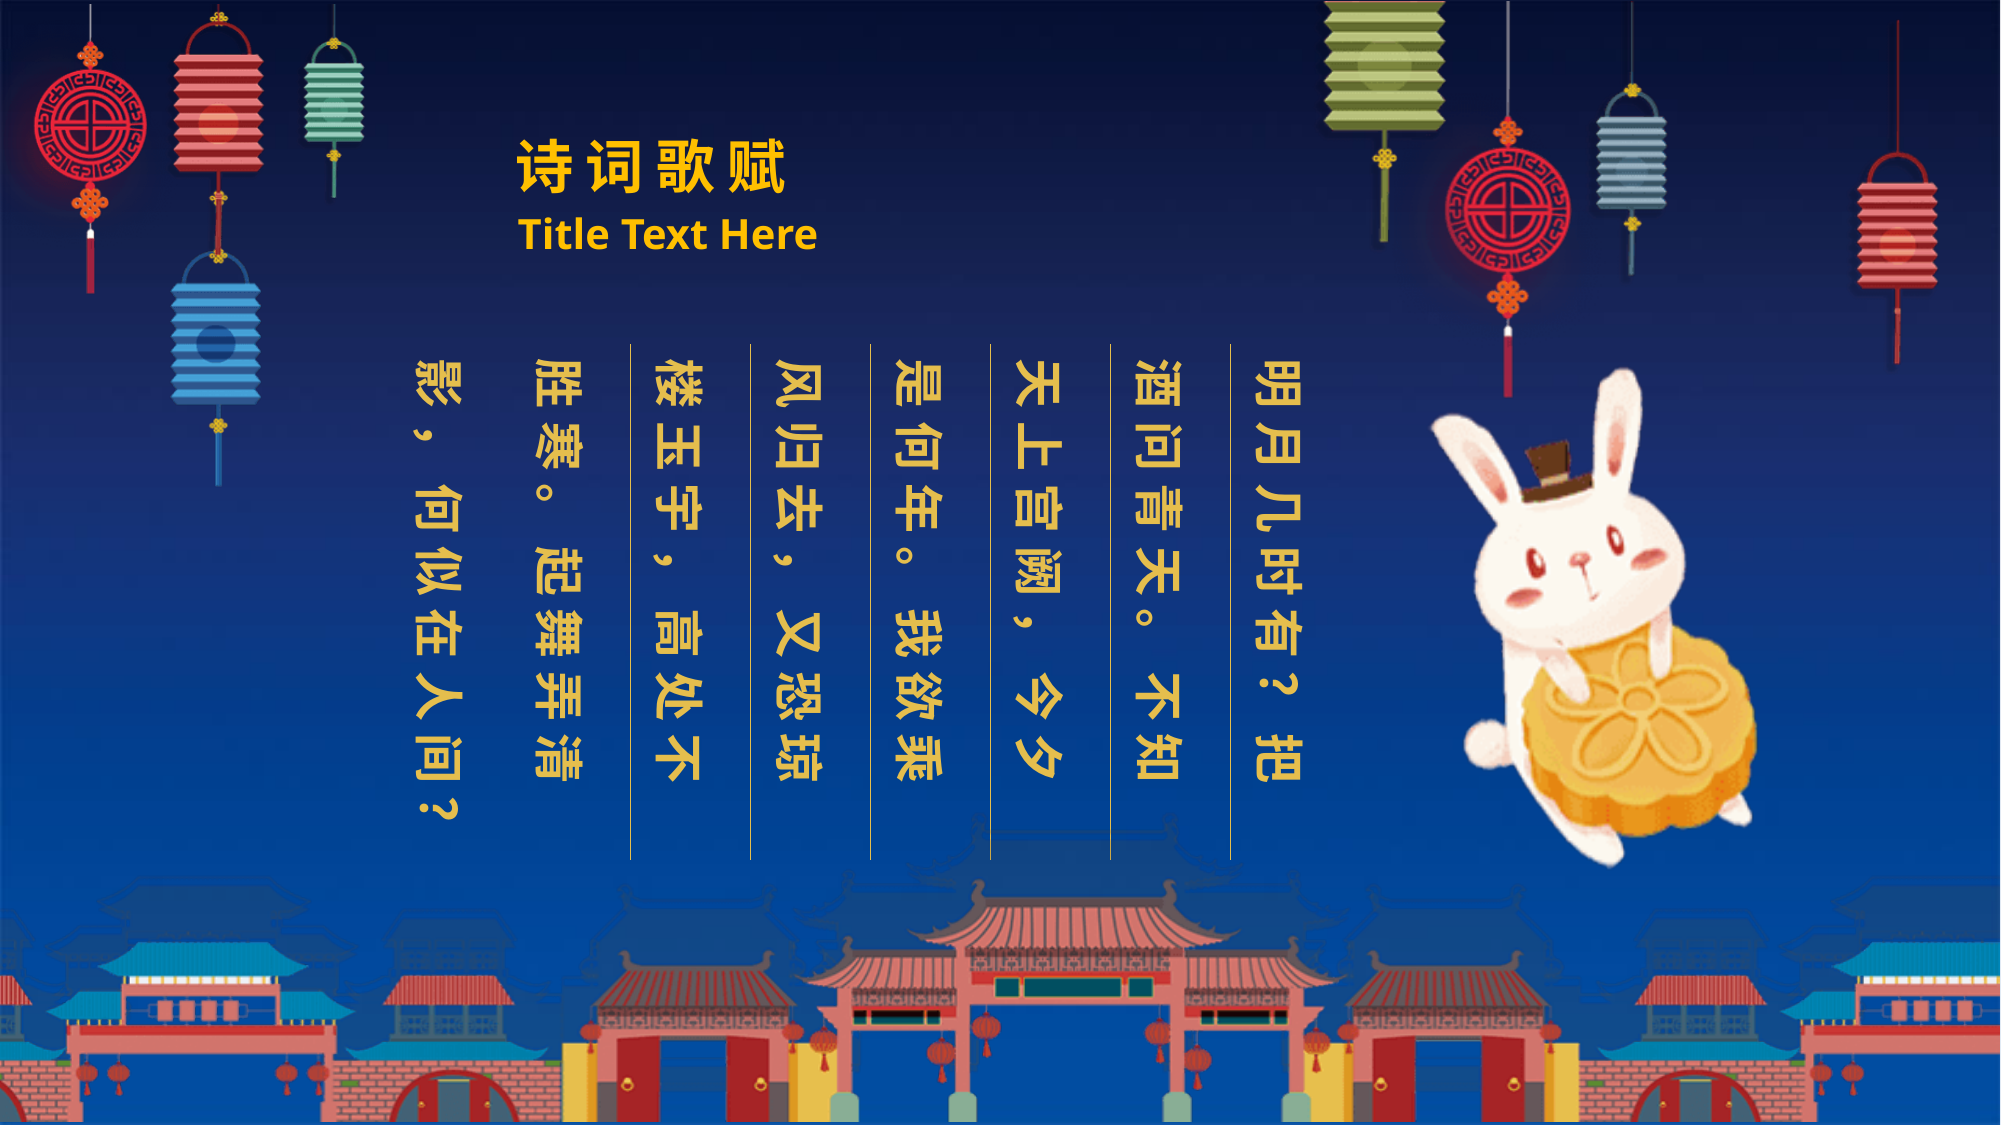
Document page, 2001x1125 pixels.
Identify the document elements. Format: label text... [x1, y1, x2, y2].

text_box Title Text Here [502, 200, 959, 265]
picture [0, 0, 2001, 1125]
text_box 诗词歌赋 [500, 122, 1022, 208]
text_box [393, 344, 1379, 769]
